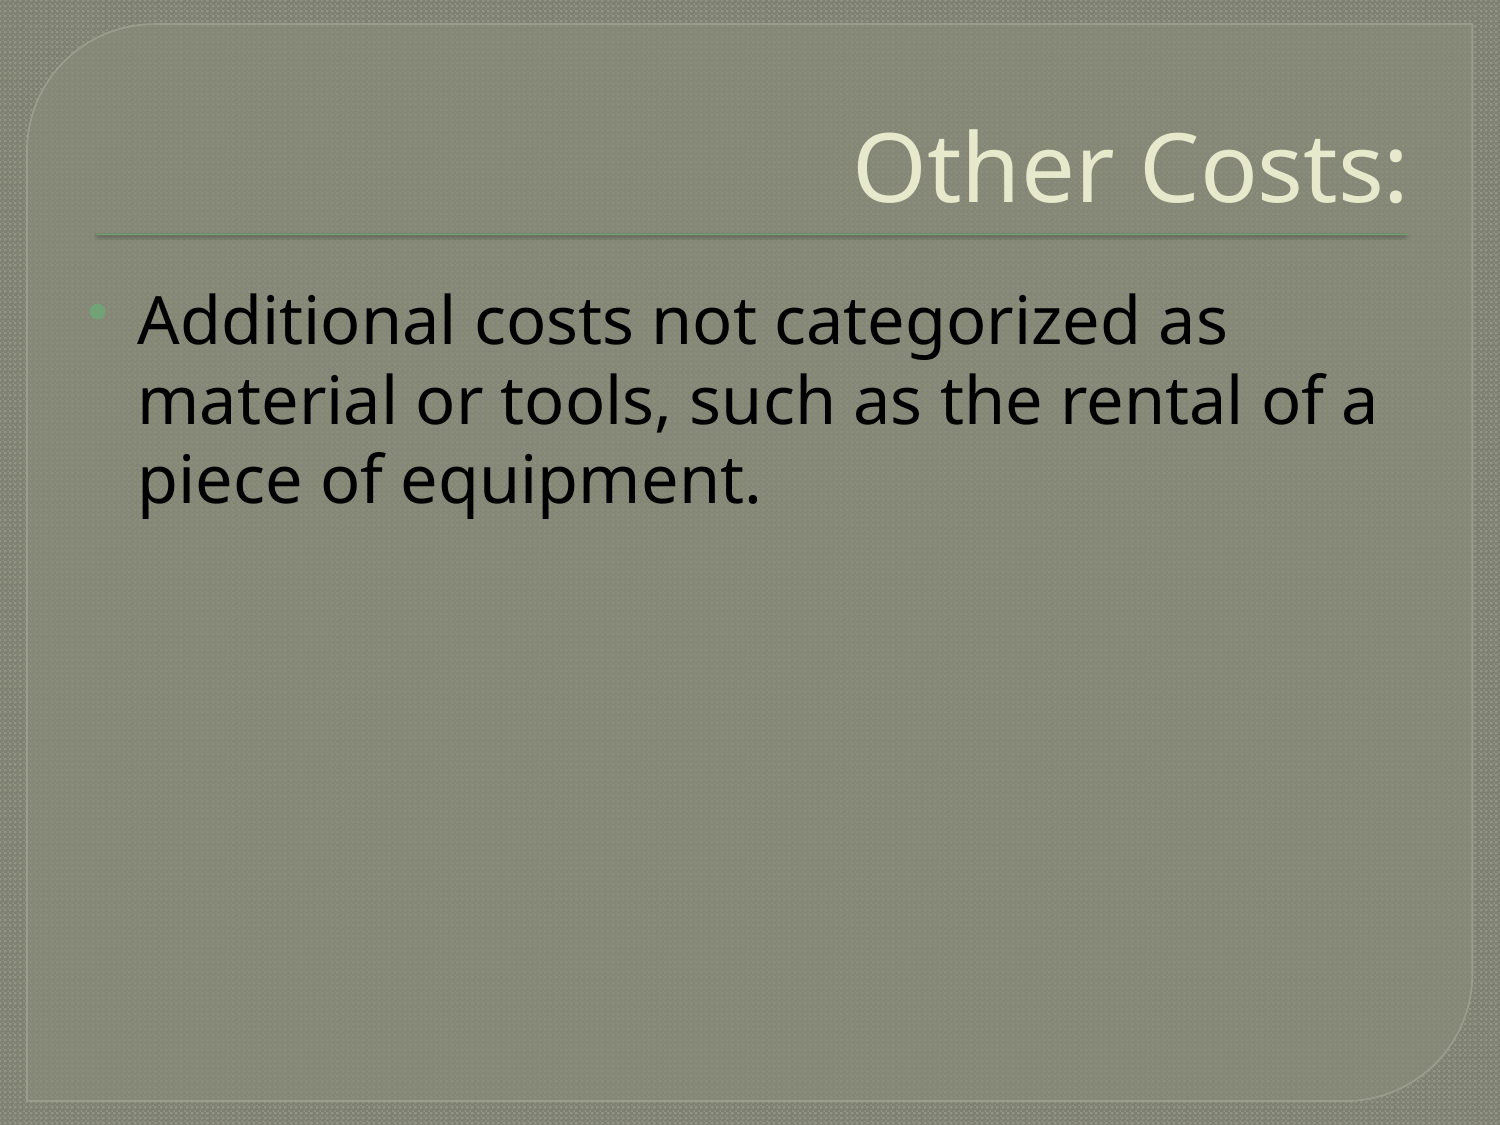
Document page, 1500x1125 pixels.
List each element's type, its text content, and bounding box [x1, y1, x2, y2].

list Additional costs not categorized as material or tools, such as the rental of a piece of equipment. [75, 270, 1425, 1013]
title Other Costs: [75, 41, 1425, 230]
